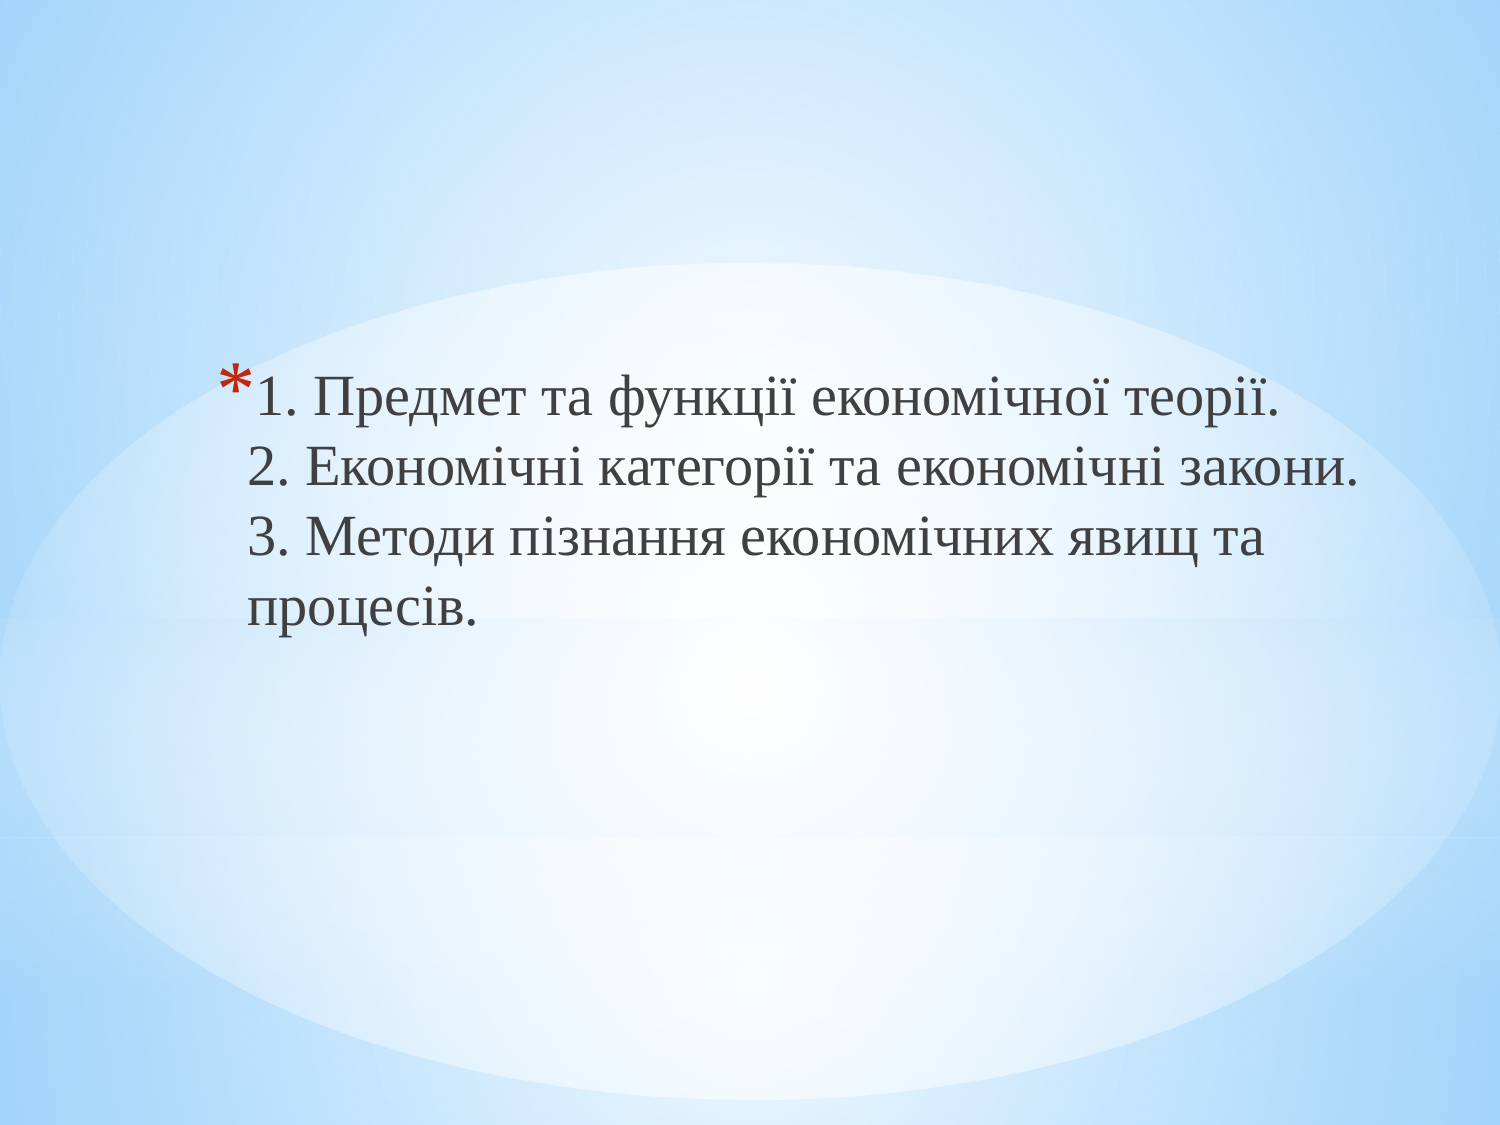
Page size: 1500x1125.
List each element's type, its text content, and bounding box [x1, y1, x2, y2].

list 1. Предмет та функції економічної теорії. 2. Економічні категорії та економічні закони. 3. Методи пізнання економічних явищ та процесів. [194, 349, 1400, 920]
